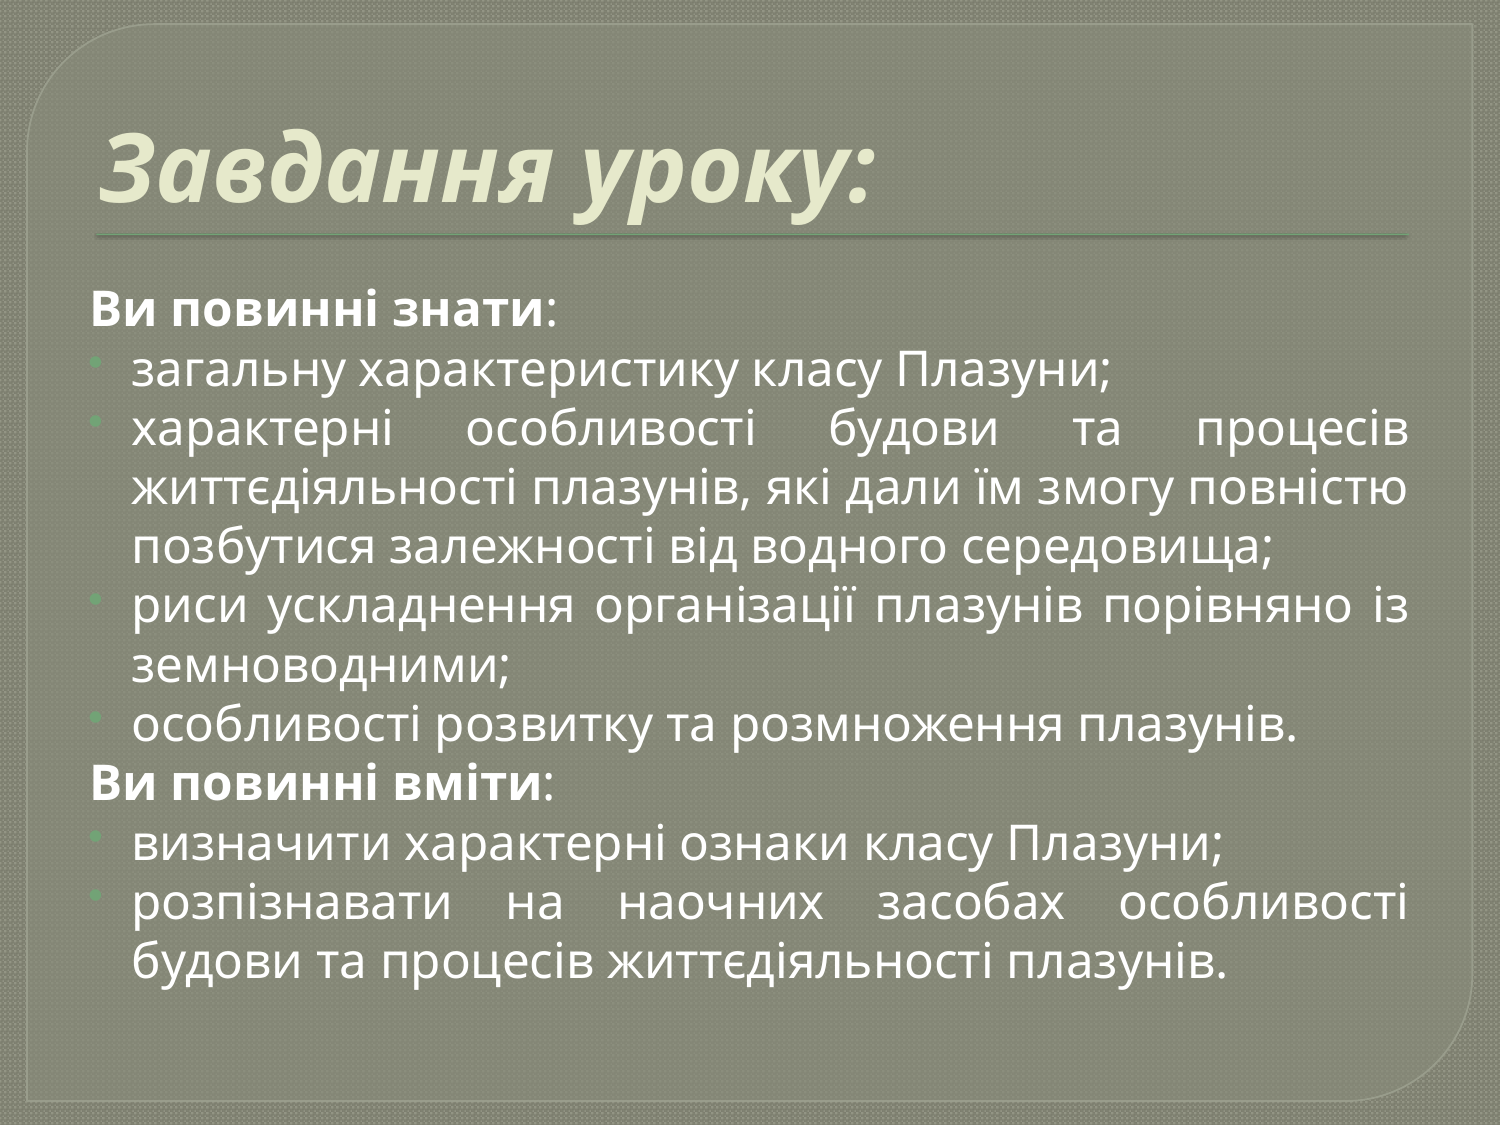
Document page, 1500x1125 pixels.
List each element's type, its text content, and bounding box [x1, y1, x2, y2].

title Завдання уроку: [75, 41, 1425, 230]
list Ви повинні знати: загальну характеристику класу Плазуни; характерні особливості будови та процесів життєдіяльності плазунів, які дали їм змогу повністю позбутися залежності від водного середовища; риси ускладнення організації плазунів порівняно із земноводними; особливості розвитку та розмноження плазунів. Ви повинні вміти: визначити характерні ознаки класу Плазуни; розпізнавати на наочних засобах особливості будови та процесів життєдіяльності плазунів. [75, 270, 1425, 1013]
